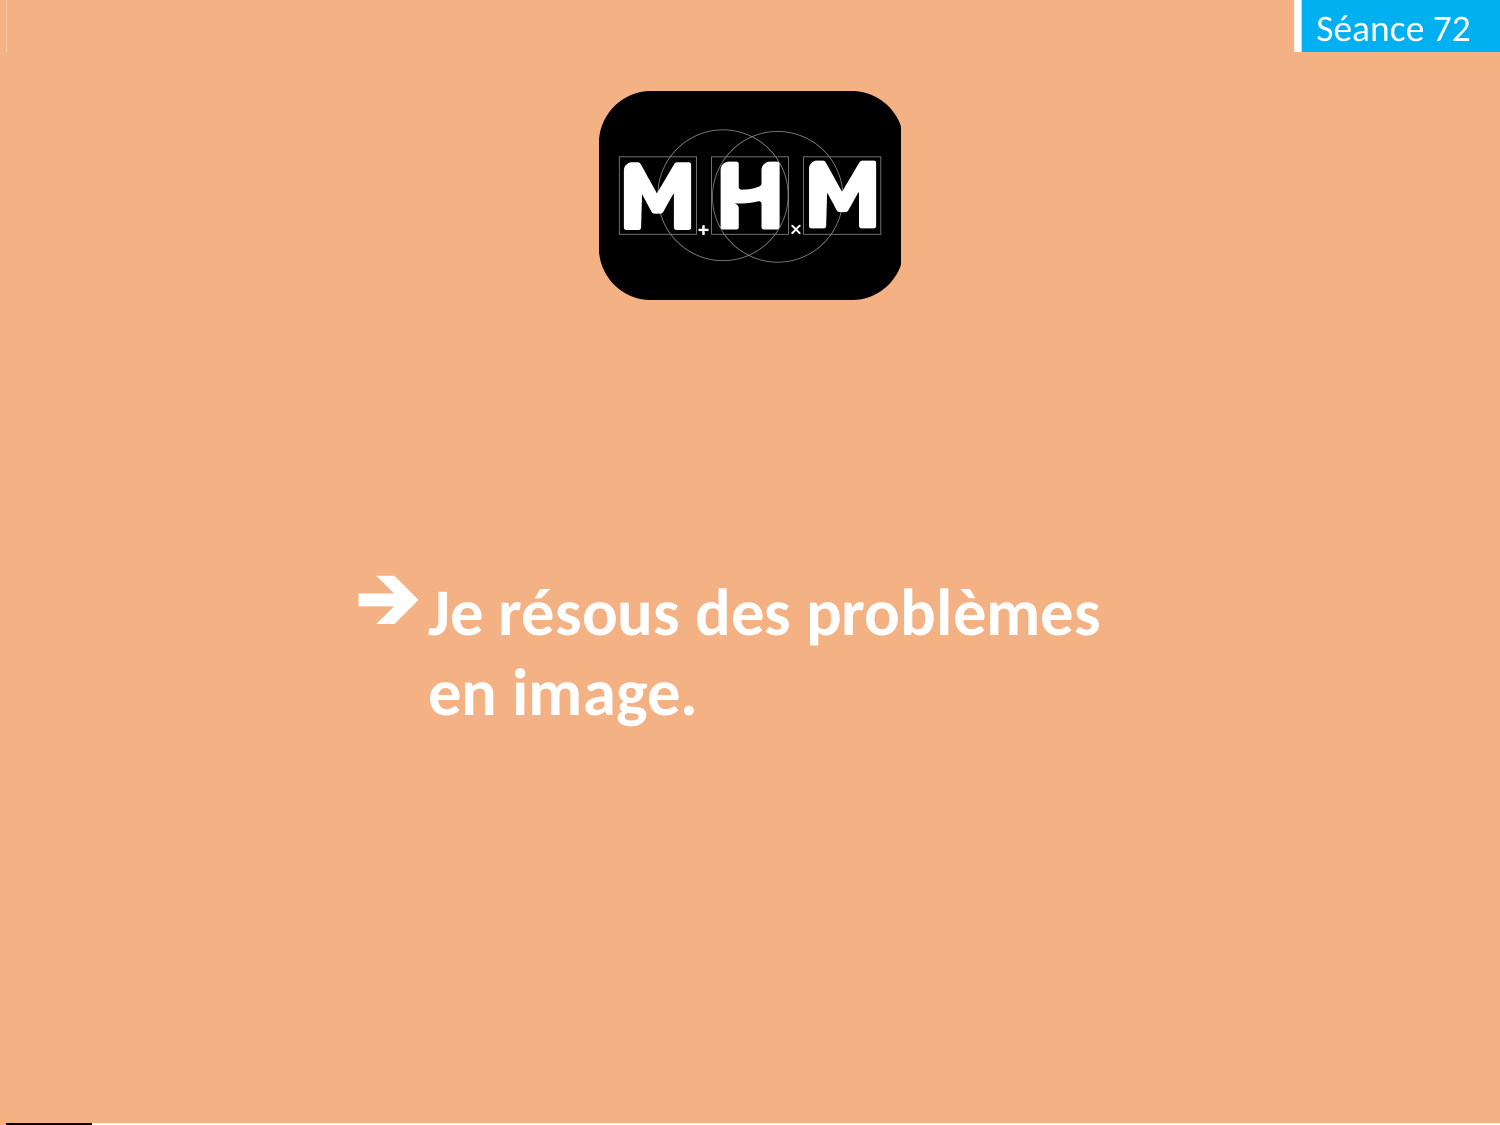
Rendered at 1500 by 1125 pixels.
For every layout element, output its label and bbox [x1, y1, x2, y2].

text_box [0, 52, 1500, 1123]
